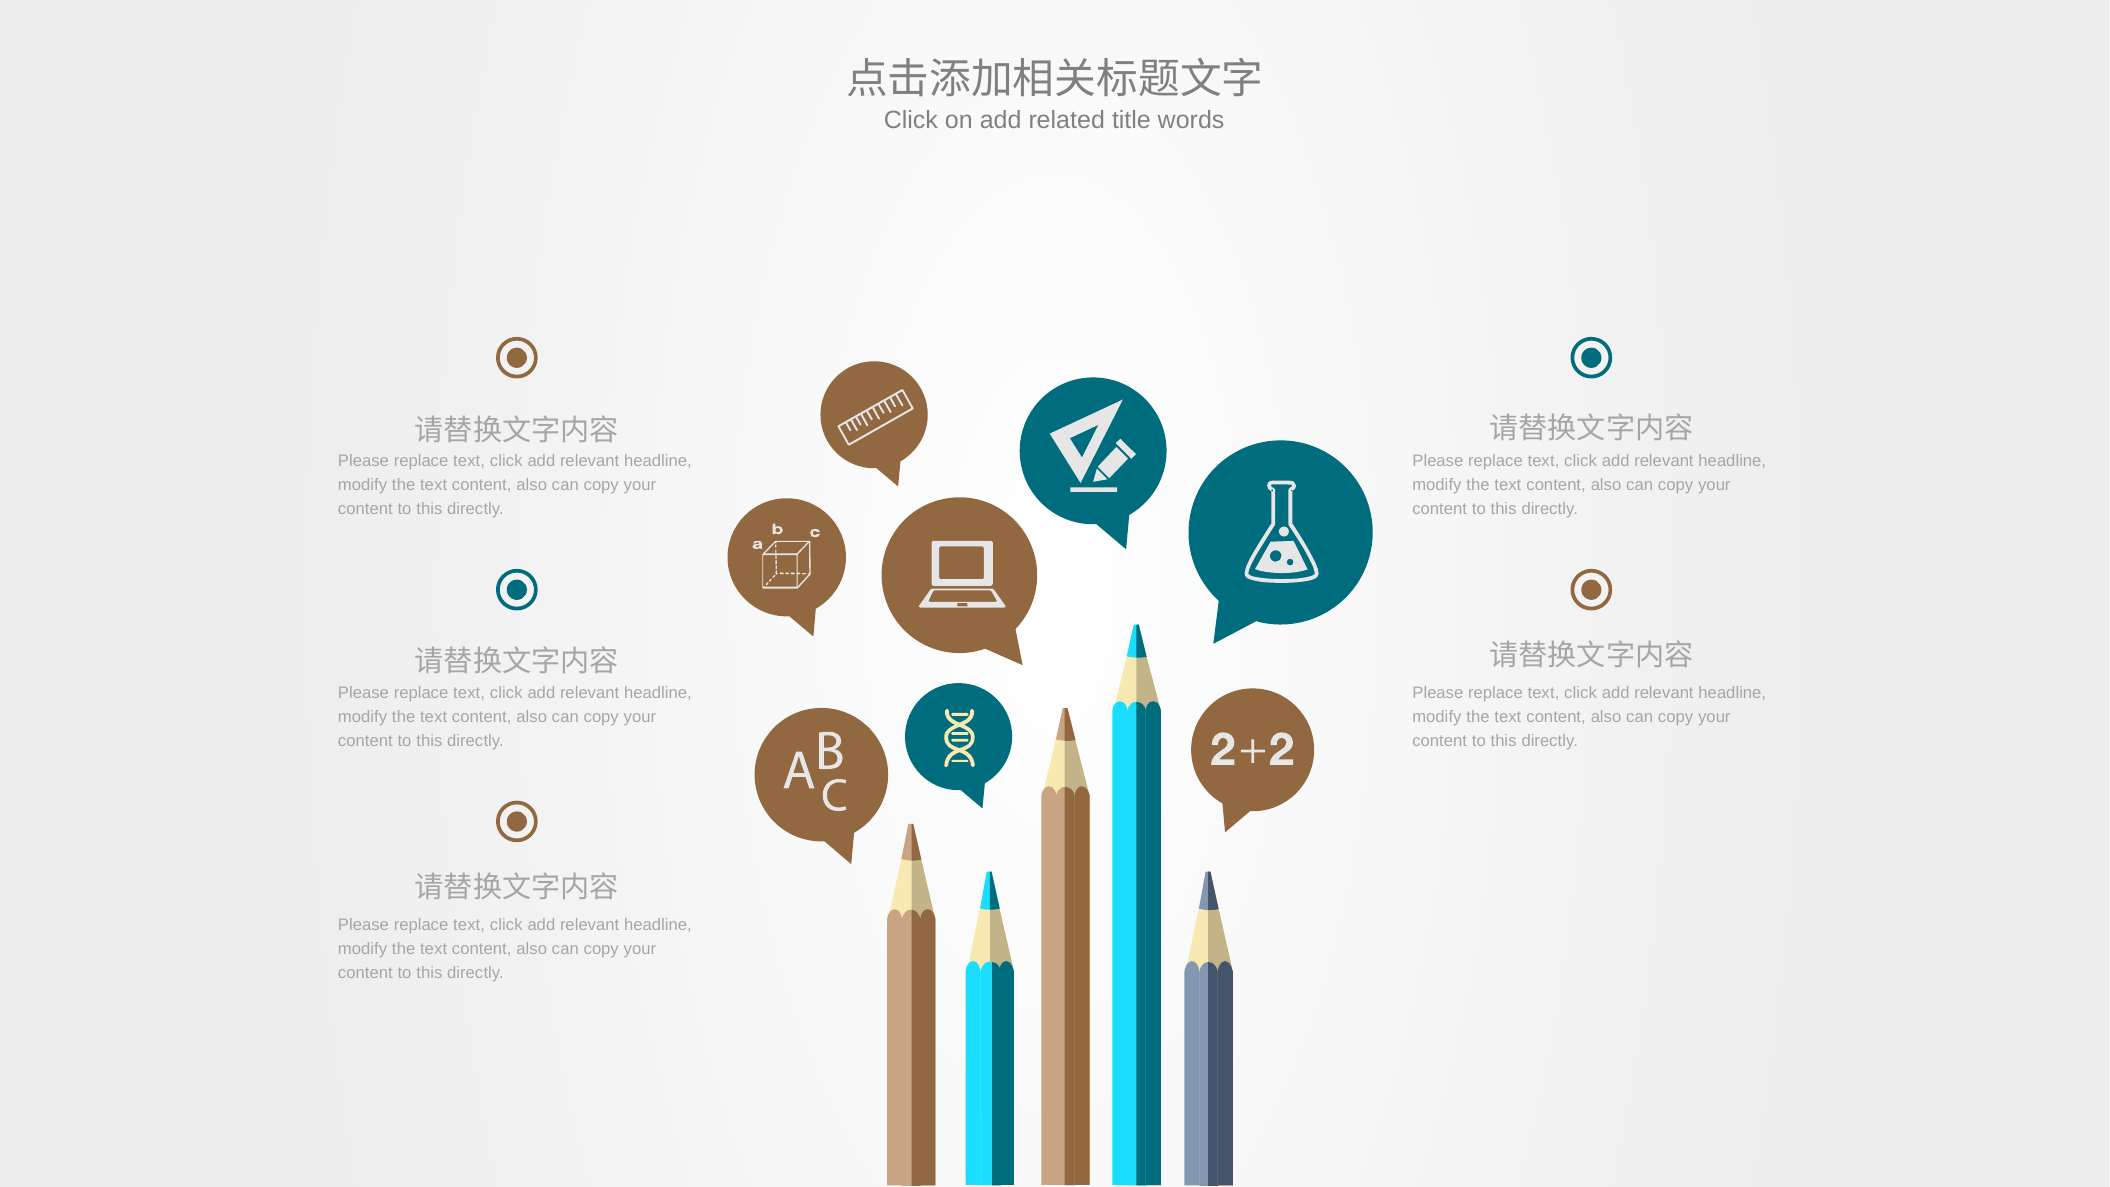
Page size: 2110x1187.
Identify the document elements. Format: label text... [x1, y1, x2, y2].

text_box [820, 361, 928, 487]
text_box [1183, 431, 1382, 644]
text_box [495, 336, 538, 379]
picture [0, 0, 2110, 1187]
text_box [495, 568, 538, 611]
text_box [872, 488, 1043, 666]
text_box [727, 498, 846, 637]
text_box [754, 707, 889, 865]
text_box Click on add related title words [864, 95, 1246, 158]
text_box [337, 861, 696, 981]
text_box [965, 871, 1014, 1186]
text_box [1191, 688, 1315, 833]
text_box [1412, 629, 1771, 749]
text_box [904, 683, 1013, 809]
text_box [1570, 568, 1613, 611]
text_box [1041, 707, 1090, 1186]
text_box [1412, 402, 1771, 517]
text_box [337, 634, 696, 749]
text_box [1112, 624, 1161, 1186]
text_box 点击添加相关标题文字 [803, 44, 1307, 107]
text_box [495, 800, 538, 843]
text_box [337, 404, 696, 517]
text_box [1570, 336, 1613, 379]
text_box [1184, 871, 1233, 1186]
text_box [887, 823, 936, 1186]
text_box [1019, 377, 1167, 550]
